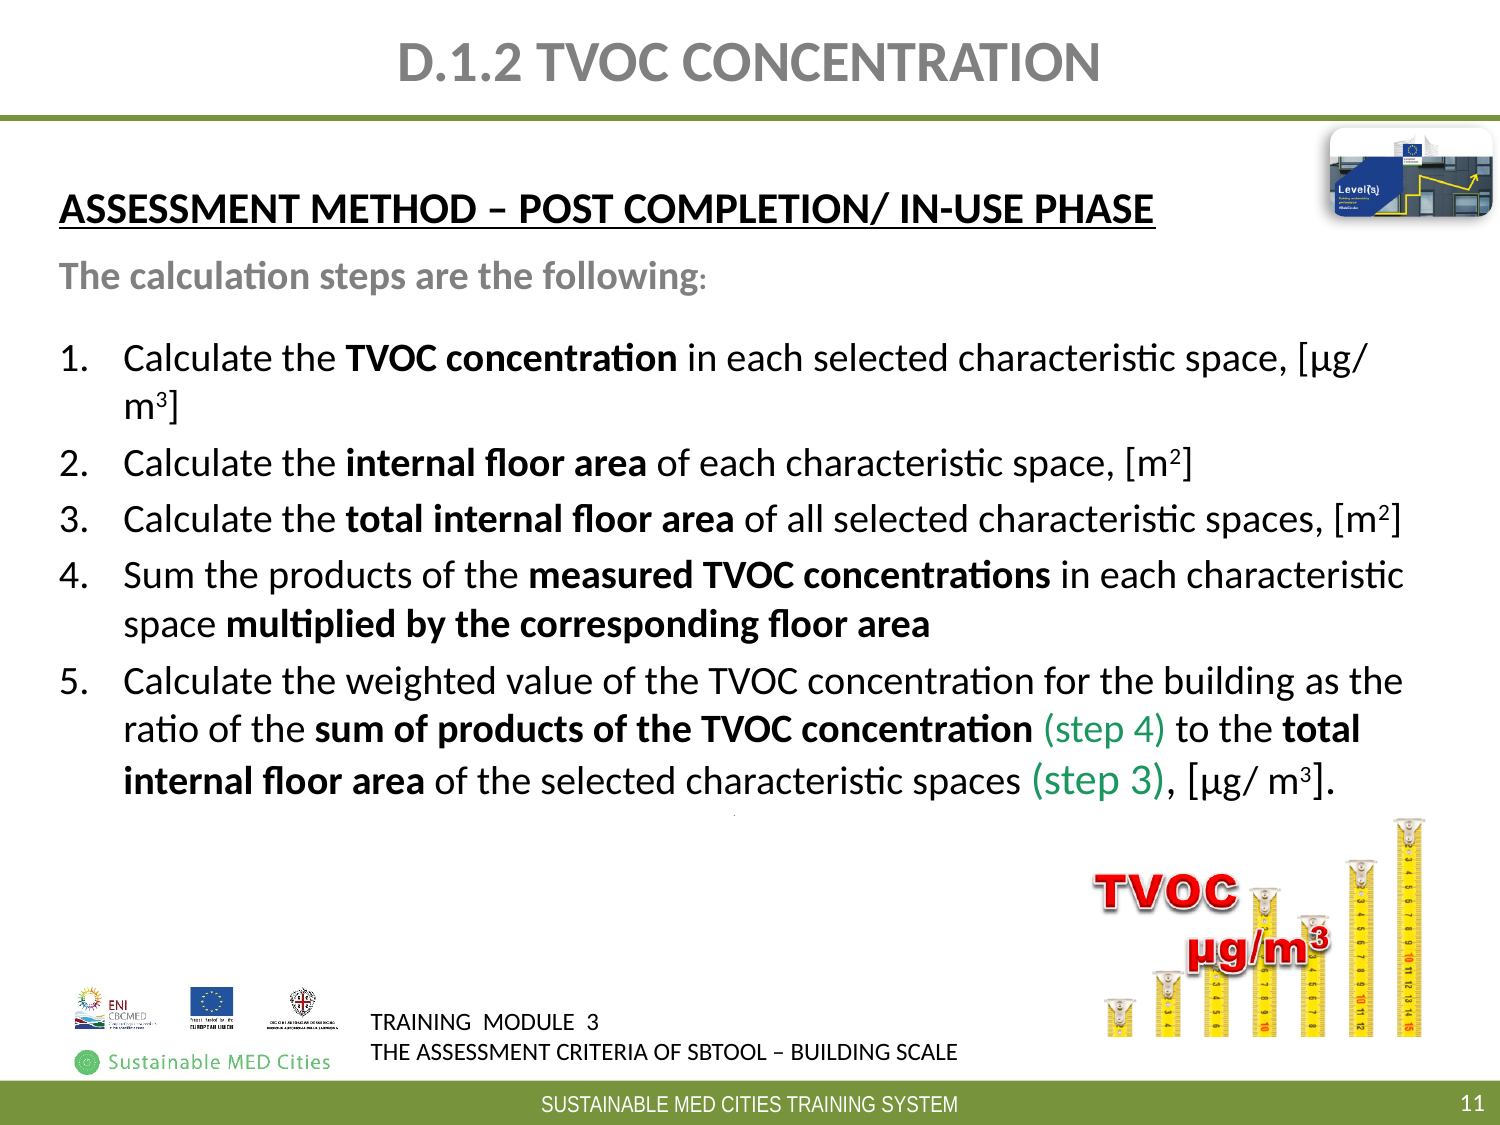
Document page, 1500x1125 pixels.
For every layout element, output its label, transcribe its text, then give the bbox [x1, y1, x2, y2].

list ASSESSMENT METHOD – POST COMPLETION/ IN-USE PHASE The calculation steps are the following: Calculate the TVOC concentration in each selected characteristic space, [μg/ m3] Calculate the internal floor area of each characteristic space, [m2] Calculate the total internal floor area of all selected characteristic spaces, [m2] Sum the products of the measured TVOC concentrations in each characteristic space multiplied by the corresponding floor area Calculate the weighted value of the TVOC concentration for the building as the ratio of the sum of products of the TVOC concentration (step 4) to the total internal floor area of the selected characteristic spaces (step 3), [μg/ m3]. . [43, 172, 1425, 952]
title D.1.2 ΤVOC CONCENTRATION [0, 0, 1500, 117]
picture [62, 978, 356, 1080]
picture [1329, 127, 1493, 217]
slide_number 11 [1149, 1078, 1500, 1125]
picture [1059, 810, 1434, 1037]
